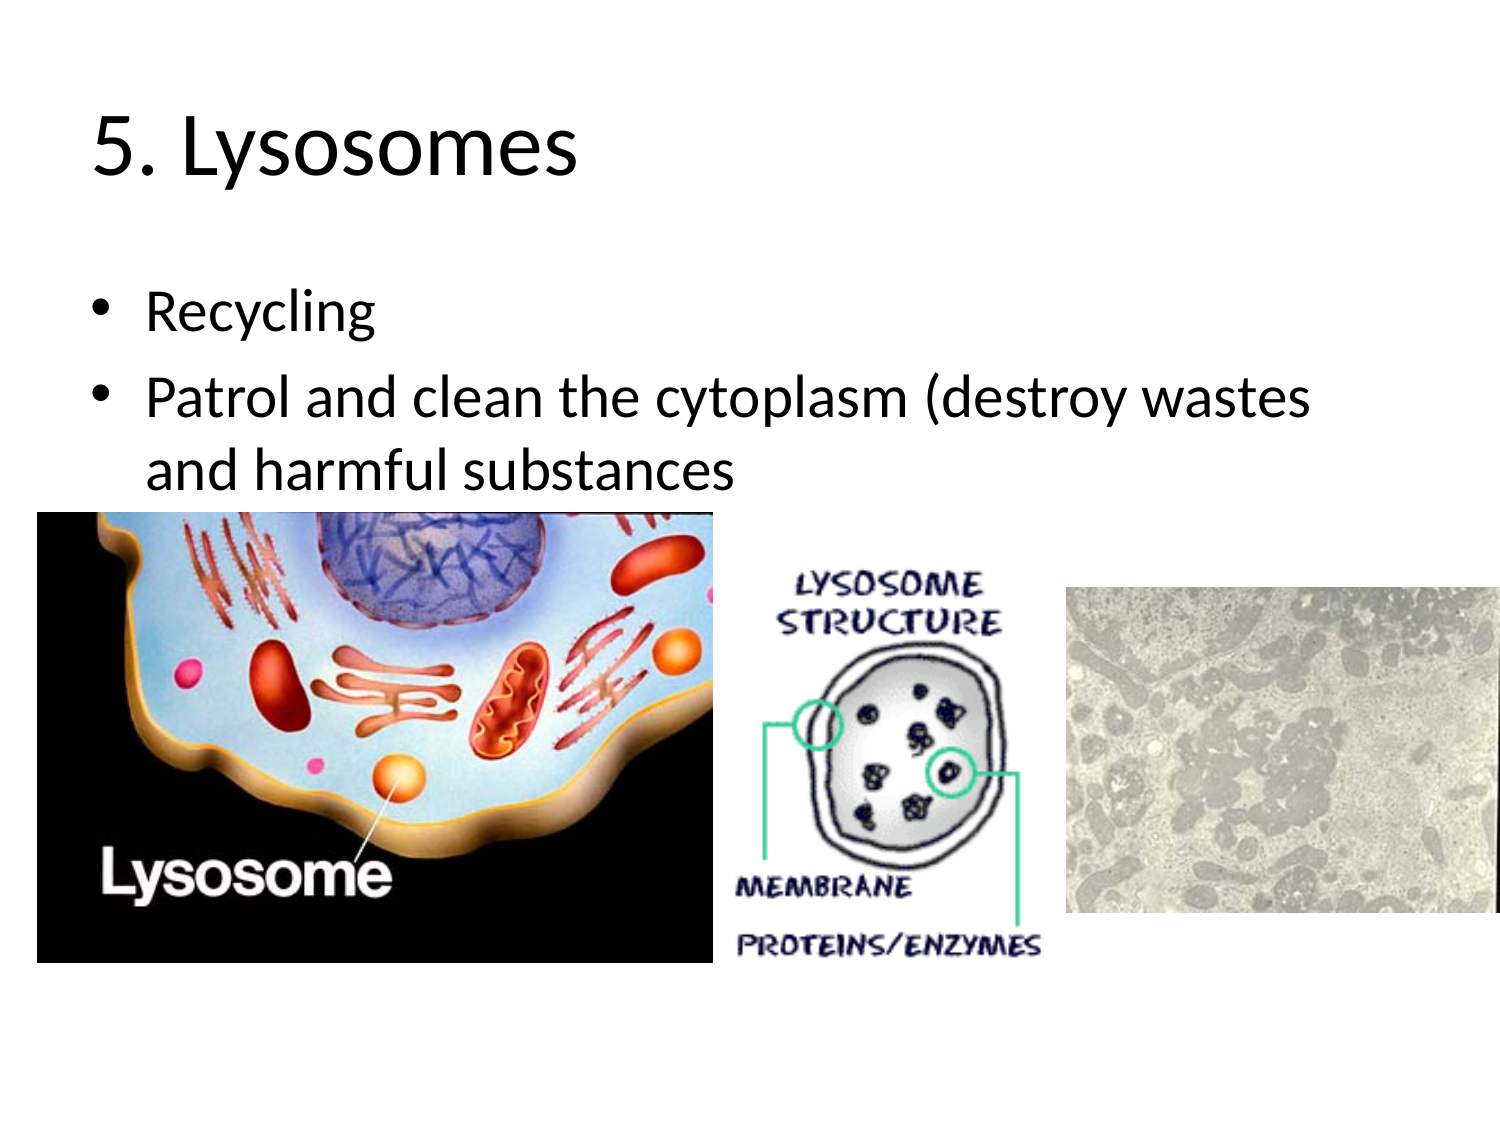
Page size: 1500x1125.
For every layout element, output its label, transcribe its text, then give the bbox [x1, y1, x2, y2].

picture [37, 512, 713, 963]
picture [1066, 587, 1500, 913]
picture [724, 562, 1051, 969]
title 5. Lysosomes [75, 45, 1425, 233]
list Recycling Patrol and clean the cytoplasm (destroy wastes and harmful substances [75, 262, 1425, 513]
